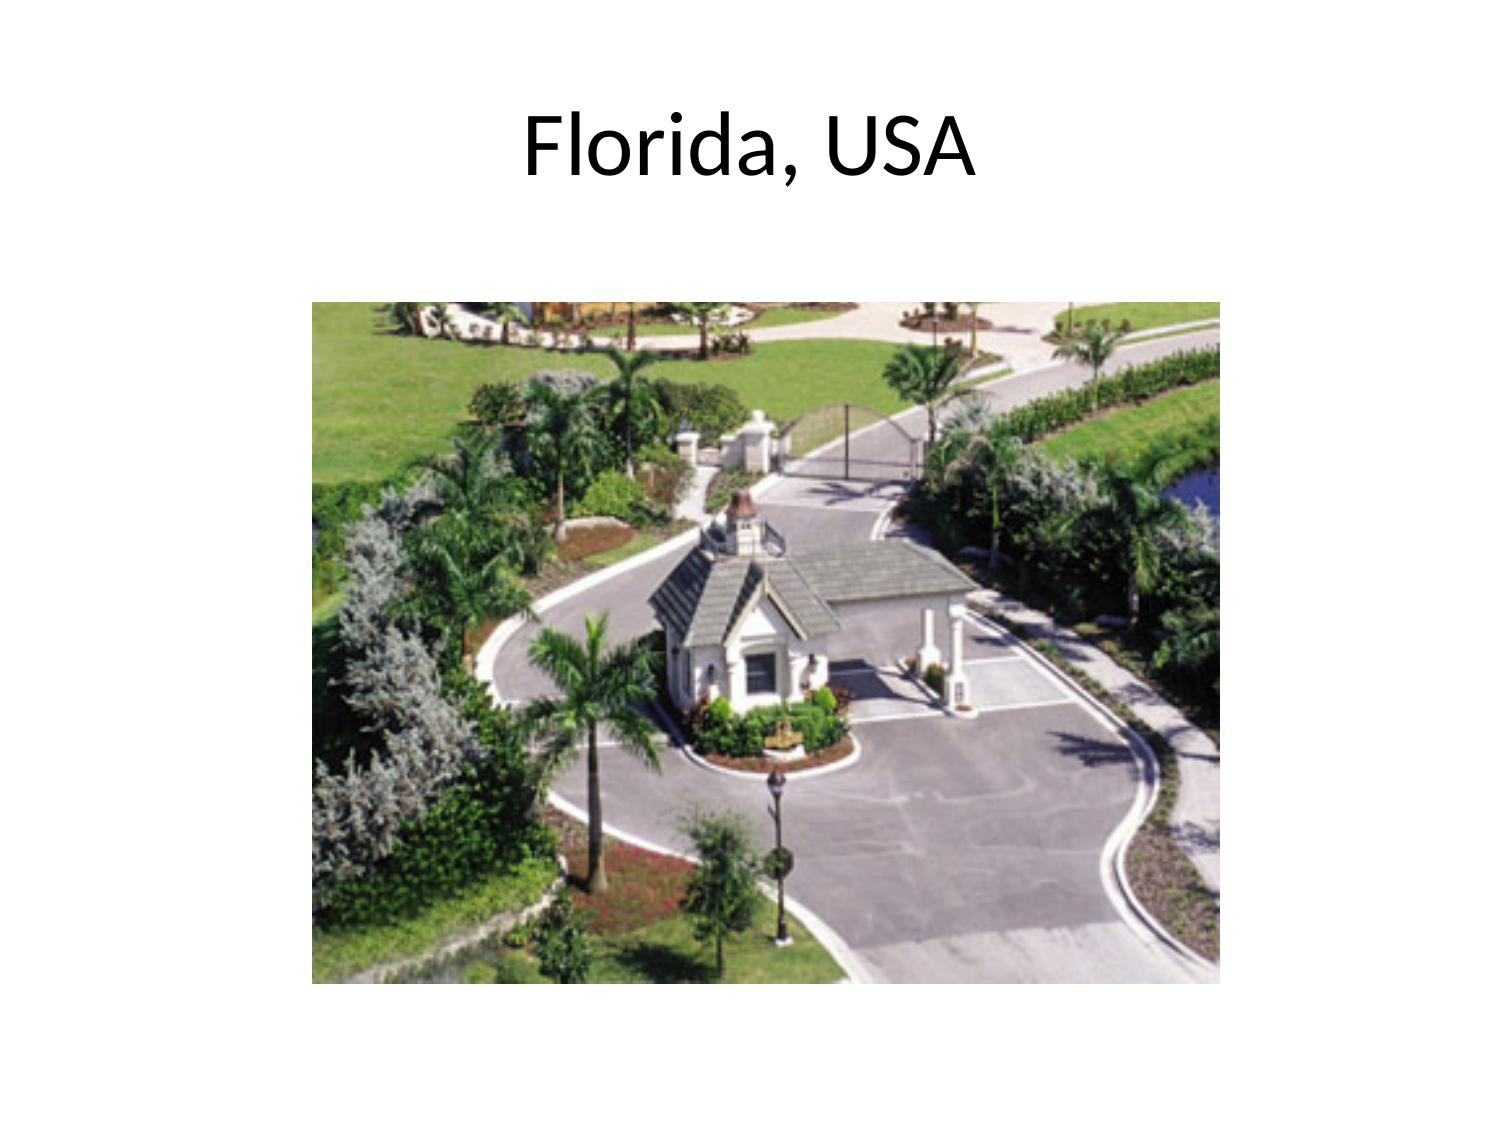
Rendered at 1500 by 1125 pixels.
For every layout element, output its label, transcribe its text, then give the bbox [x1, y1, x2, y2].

picture [312, 302, 1220, 984]
title Florida, USA [75, 45, 1425, 233]
